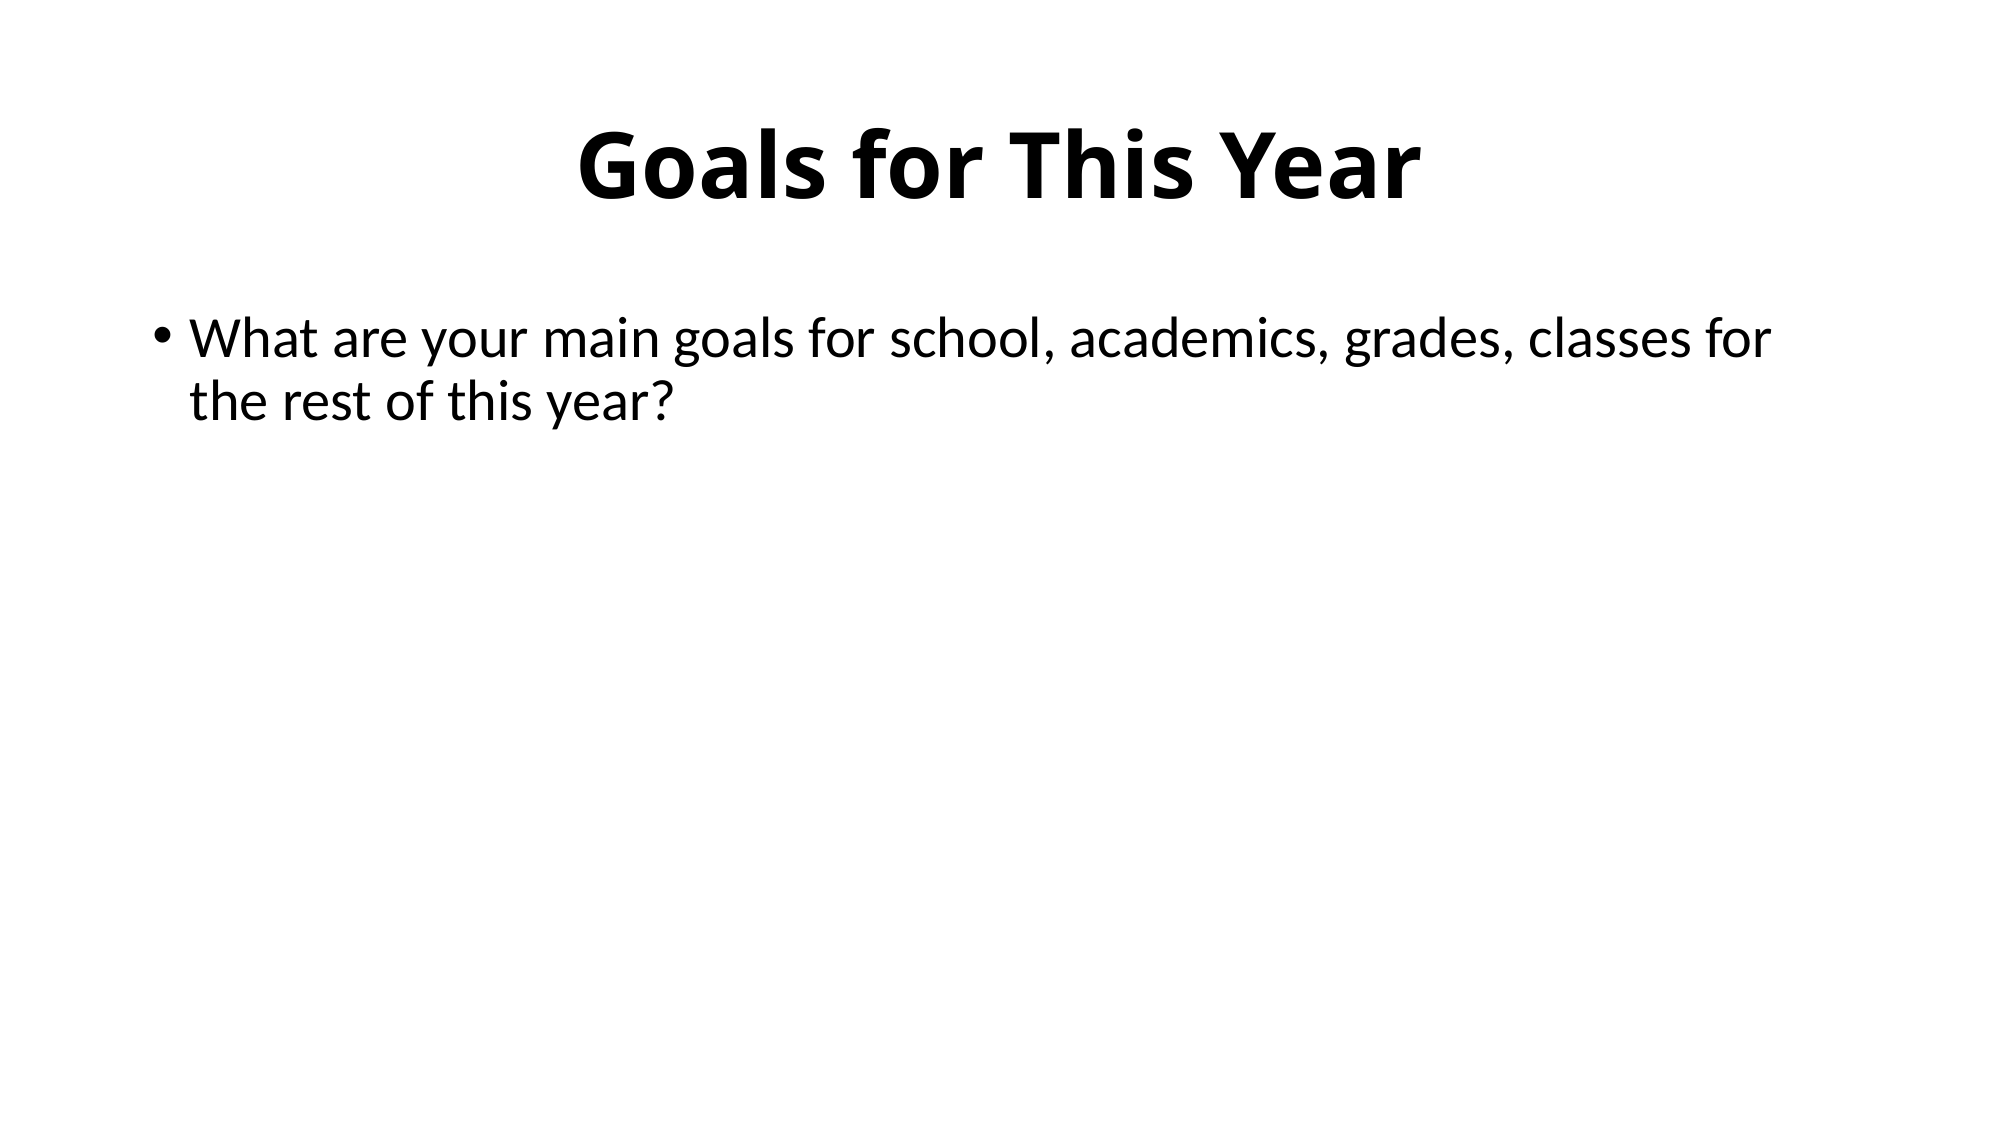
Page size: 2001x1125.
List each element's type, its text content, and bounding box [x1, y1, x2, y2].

title Goals for This Year [137, 59, 1863, 278]
list What are your main goals for school, academics, grades, classes for the rest of this year? [137, 299, 1863, 1014]
